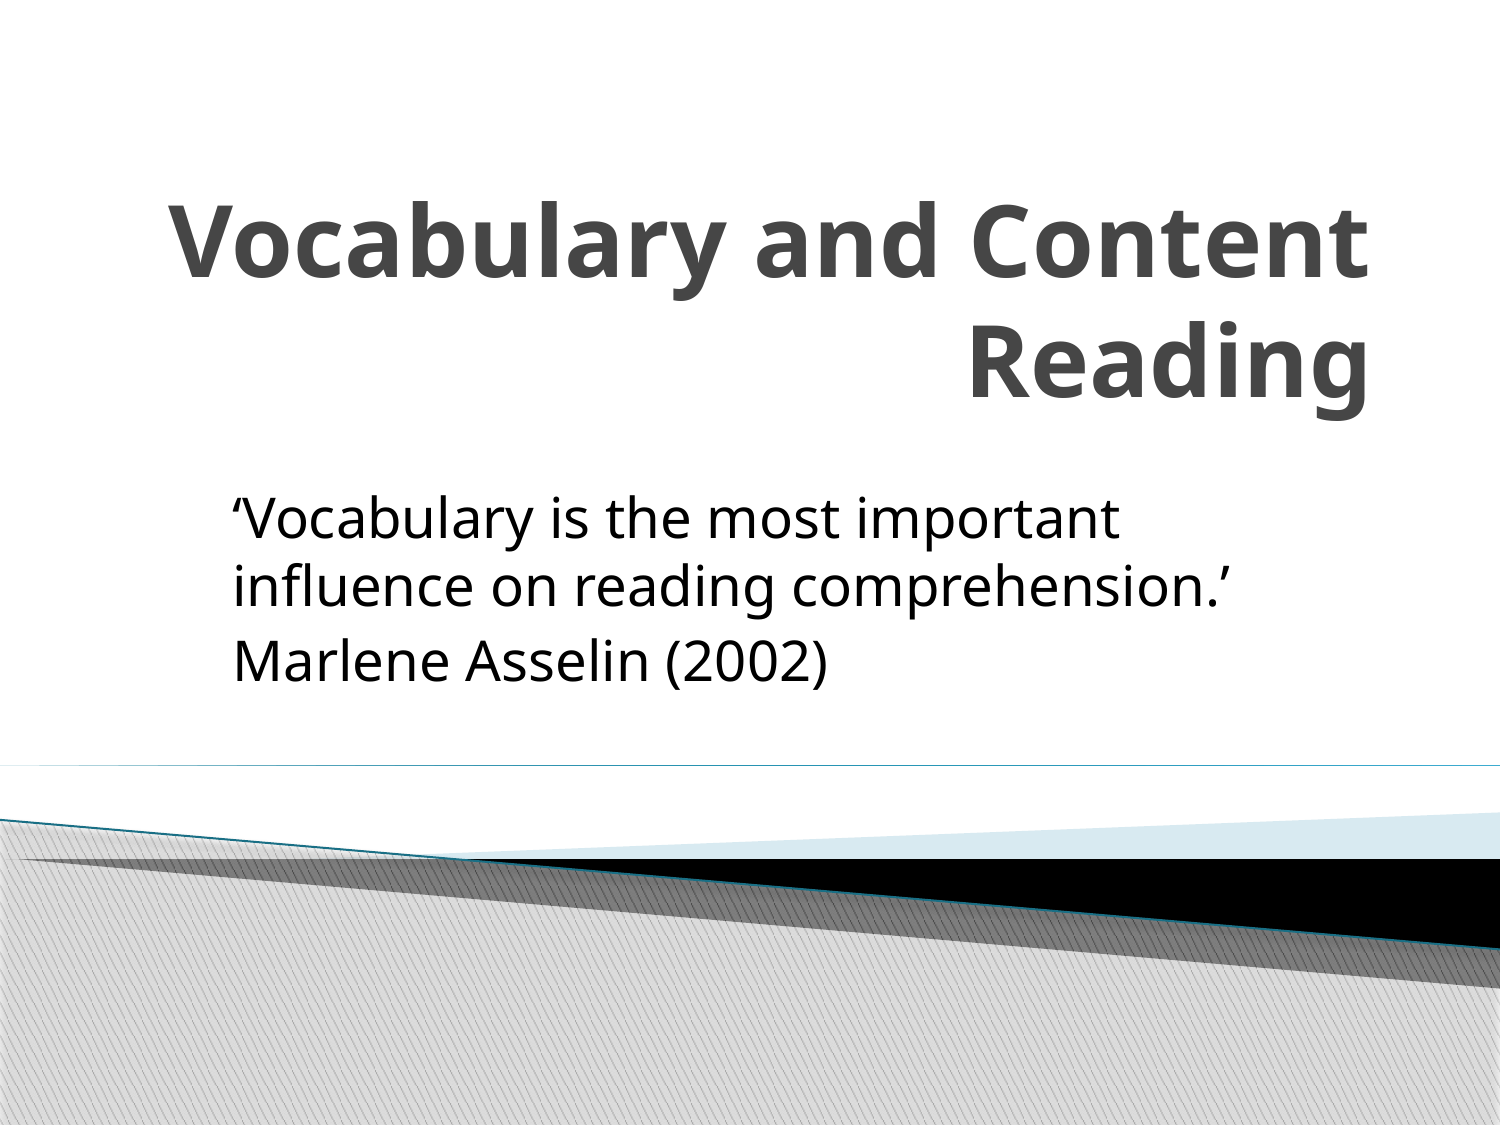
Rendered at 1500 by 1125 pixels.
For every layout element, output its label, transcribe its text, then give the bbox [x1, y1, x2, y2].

subtitle ‘Vocabulary is the most important influence on reading comprehension.’ Marlene Asselin (2002) [225, 474, 1275, 1075]
picture [5, 859, 225, 878]
title Vocabulary and Content Reading [112, 75, 1388, 425]
picture [1275, 932, 1500, 989]
